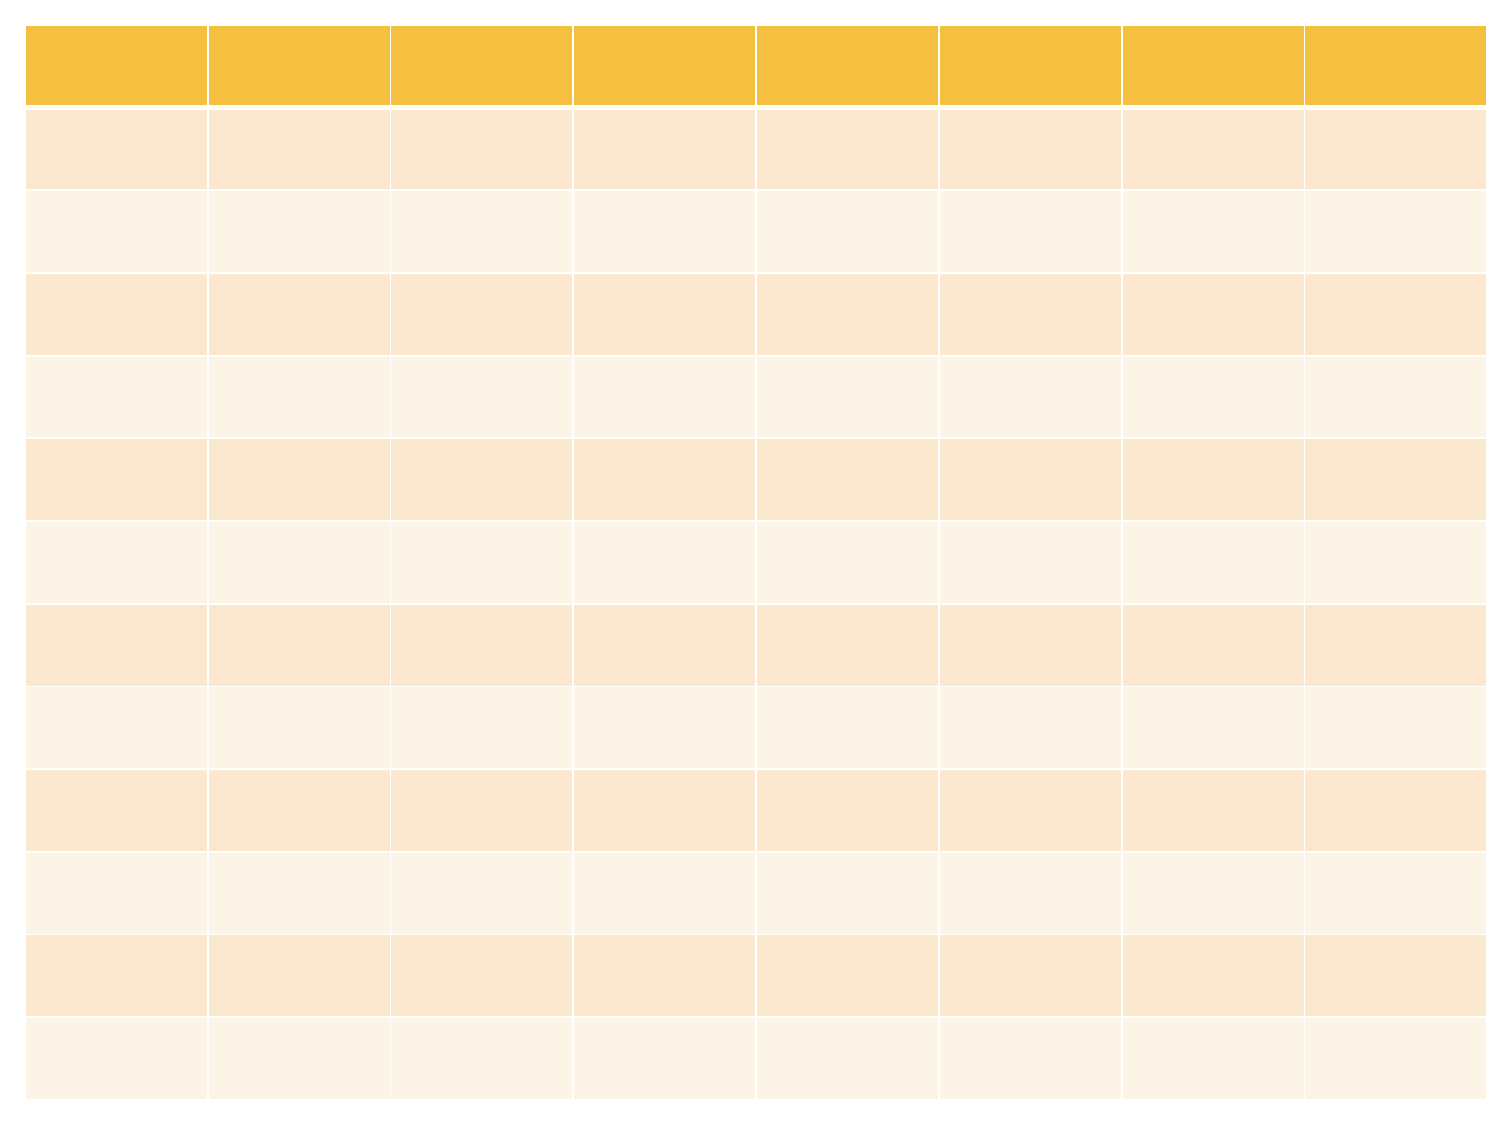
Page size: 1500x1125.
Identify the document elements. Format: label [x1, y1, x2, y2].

table_cell [757, 191, 938, 272]
table_cell [26, 522, 207, 603]
table_cell [26, 935, 207, 1016]
table_cell [26, 605, 207, 686]
table_cell [26, 770, 207, 851]
table_cell [940, 605, 1121, 686]
table_header [757, 26, 938, 105]
table_cell [757, 605, 938, 686]
table_cell [574, 274, 755, 355]
table_cell [574, 439, 755, 520]
table_cell [757, 687, 938, 768]
table_cell [209, 522, 390, 603]
table_cell [1123, 357, 1304, 437]
table_cell [209, 605, 390, 686]
table_cell [391, 935, 572, 1016]
table_cell [209, 274, 390, 355]
table_cell [26, 357, 207, 437]
table_header [1305, 26, 1486, 105]
table_cell [1305, 935, 1486, 1016]
table_cell [757, 522, 938, 603]
table_cell [26, 274, 207, 355]
table_cell [1305, 110, 1486, 189]
table_cell [1123, 439, 1304, 520]
table_header [209, 26, 390, 105]
table_cell [209, 853, 390, 934]
table_cell [940, 853, 1121, 934]
table_cell [1123, 274, 1304, 355]
table_cell [391, 853, 572, 934]
table_cell [1123, 935, 1304, 1016]
table_cell [26, 687, 207, 768]
table_cell [574, 522, 755, 603]
table_header [574, 26, 755, 105]
table_cell [1305, 605, 1486, 686]
table_cell [26, 191, 207, 272]
table_cell [1305, 687, 1486, 768]
table_cell [1123, 605, 1304, 686]
table_cell [940, 522, 1121, 603]
table_cell [1305, 522, 1486, 603]
table_cell [209, 439, 390, 520]
table_cell [209, 770, 390, 851]
table_cell [391, 605, 572, 686]
table_cell [1305, 1018, 1486, 1099]
table_cell [1305, 274, 1486, 355]
table_cell [757, 935, 938, 1016]
table_header [391, 26, 572, 105]
table_cell [574, 357, 755, 437]
table_cell [209, 110, 390, 189]
table_cell [574, 110, 755, 189]
table_cell [574, 1018, 755, 1099]
table_cell [1123, 853, 1304, 934]
table_cell [1305, 439, 1486, 520]
table_cell [574, 605, 755, 686]
table_cell [1123, 110, 1304, 189]
table_cell [391, 770, 572, 851]
table_cell [391, 191, 572, 272]
table_cell [574, 191, 755, 272]
table_cell [940, 1018, 1121, 1099]
table_cell [940, 935, 1121, 1016]
table_header [1123, 26, 1304, 105]
table_cell [940, 357, 1121, 437]
table_cell [757, 853, 938, 934]
table_cell [391, 687, 572, 768]
table_cell [1305, 770, 1486, 851]
table_cell [391, 522, 572, 603]
table_cell [209, 935, 390, 1016]
table_cell [209, 1018, 390, 1099]
table_cell [391, 357, 572, 437]
table_cell [1123, 1018, 1304, 1099]
table_cell [209, 191, 390, 272]
table_cell [1123, 522, 1304, 603]
table_cell [757, 357, 938, 437]
table_cell [391, 1018, 572, 1099]
table_cell [940, 191, 1121, 272]
table_header [26, 26, 207, 105]
table_cell [757, 439, 938, 520]
table_cell [26, 1018, 207, 1099]
table_cell [1305, 853, 1486, 934]
table_cell [26, 853, 207, 934]
table_cell [940, 687, 1121, 768]
table_cell [940, 439, 1121, 520]
table_cell [940, 110, 1121, 189]
table_cell [1123, 770, 1304, 851]
table_header [940, 26, 1121, 105]
table_cell [209, 357, 390, 437]
table_cell [1123, 191, 1304, 272]
table_cell [391, 274, 572, 355]
table_cell [757, 274, 938, 355]
table_cell [574, 935, 755, 1016]
table_cell [940, 770, 1121, 851]
table_cell [1305, 191, 1486, 272]
table_cell [574, 770, 755, 851]
table_cell [757, 110, 938, 189]
table_cell [574, 687, 755, 768]
table_cell [26, 439, 207, 520]
table_cell [1123, 687, 1304, 768]
table_cell [940, 274, 1121, 355]
table_cell [26, 110, 207, 189]
table_cell [391, 439, 572, 520]
table_cell [757, 770, 938, 851]
table_cell [209, 687, 390, 768]
table_cell [757, 1018, 938, 1099]
table_cell [391, 110, 572, 189]
table_cell [574, 853, 755, 934]
table_cell [1305, 357, 1486, 437]
